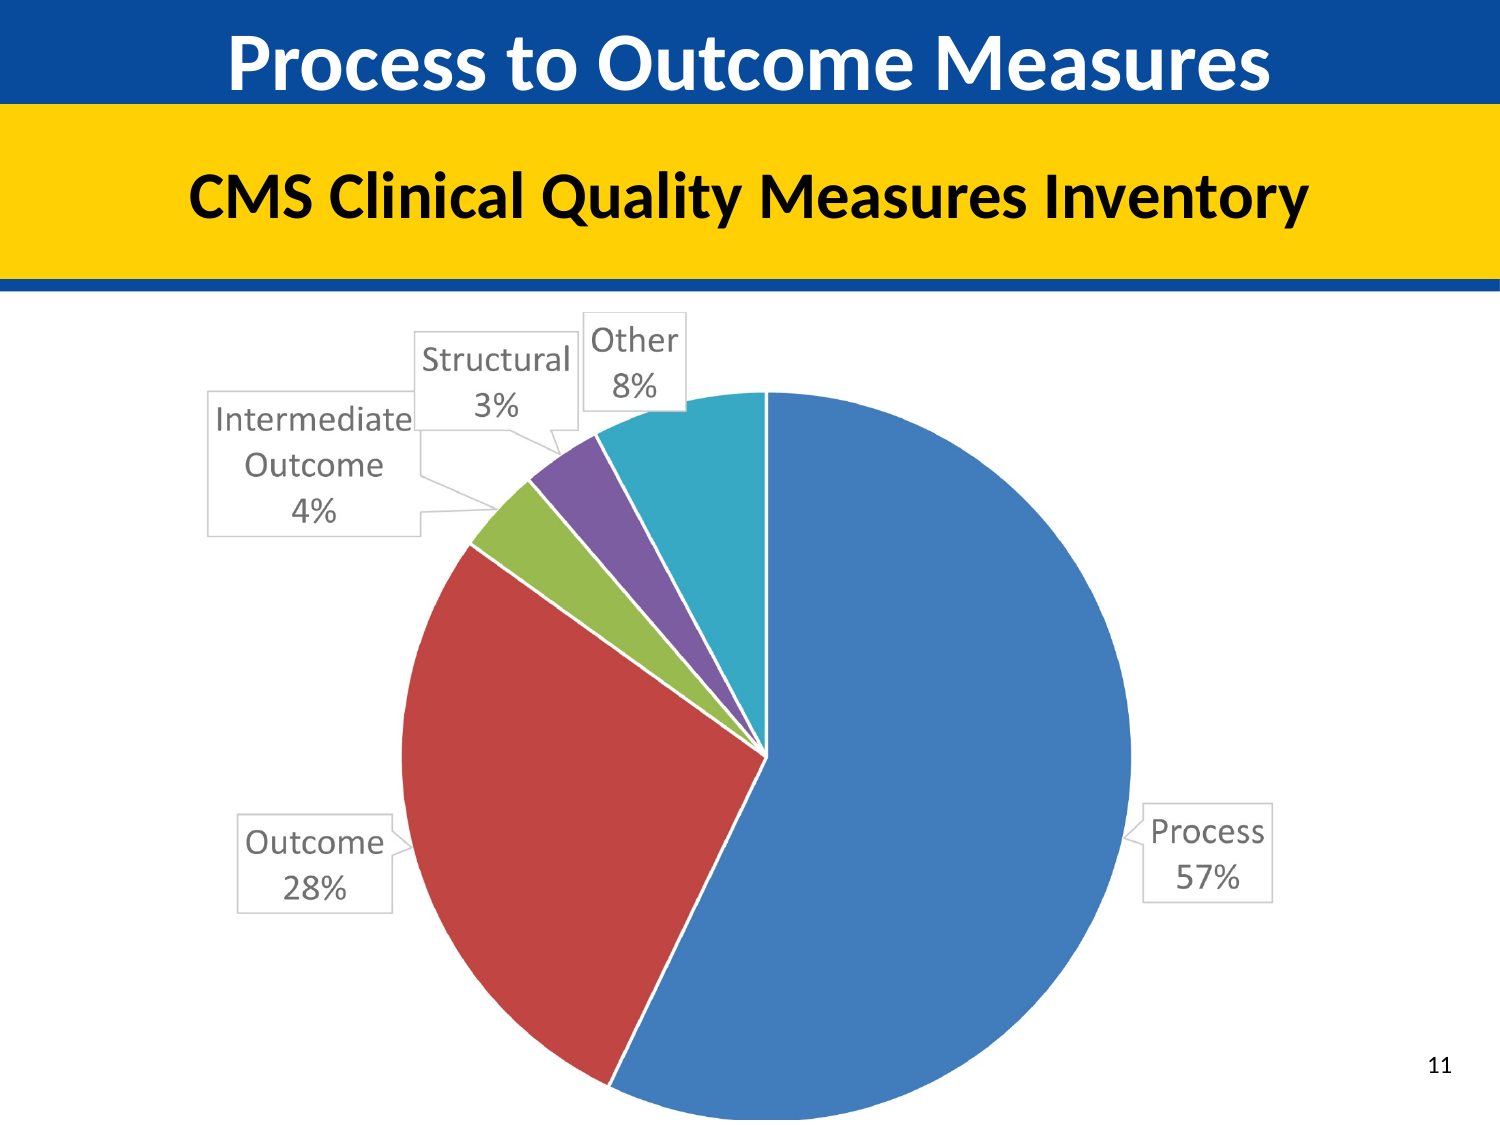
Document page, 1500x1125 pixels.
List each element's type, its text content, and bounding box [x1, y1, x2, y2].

text_box CMS Clinical Quality Measures Inventory [0, 117, 1500, 279]
picture [187, 302, 1294, 1121]
title Process to Outcome Measures [0, 0, 1500, 104]
